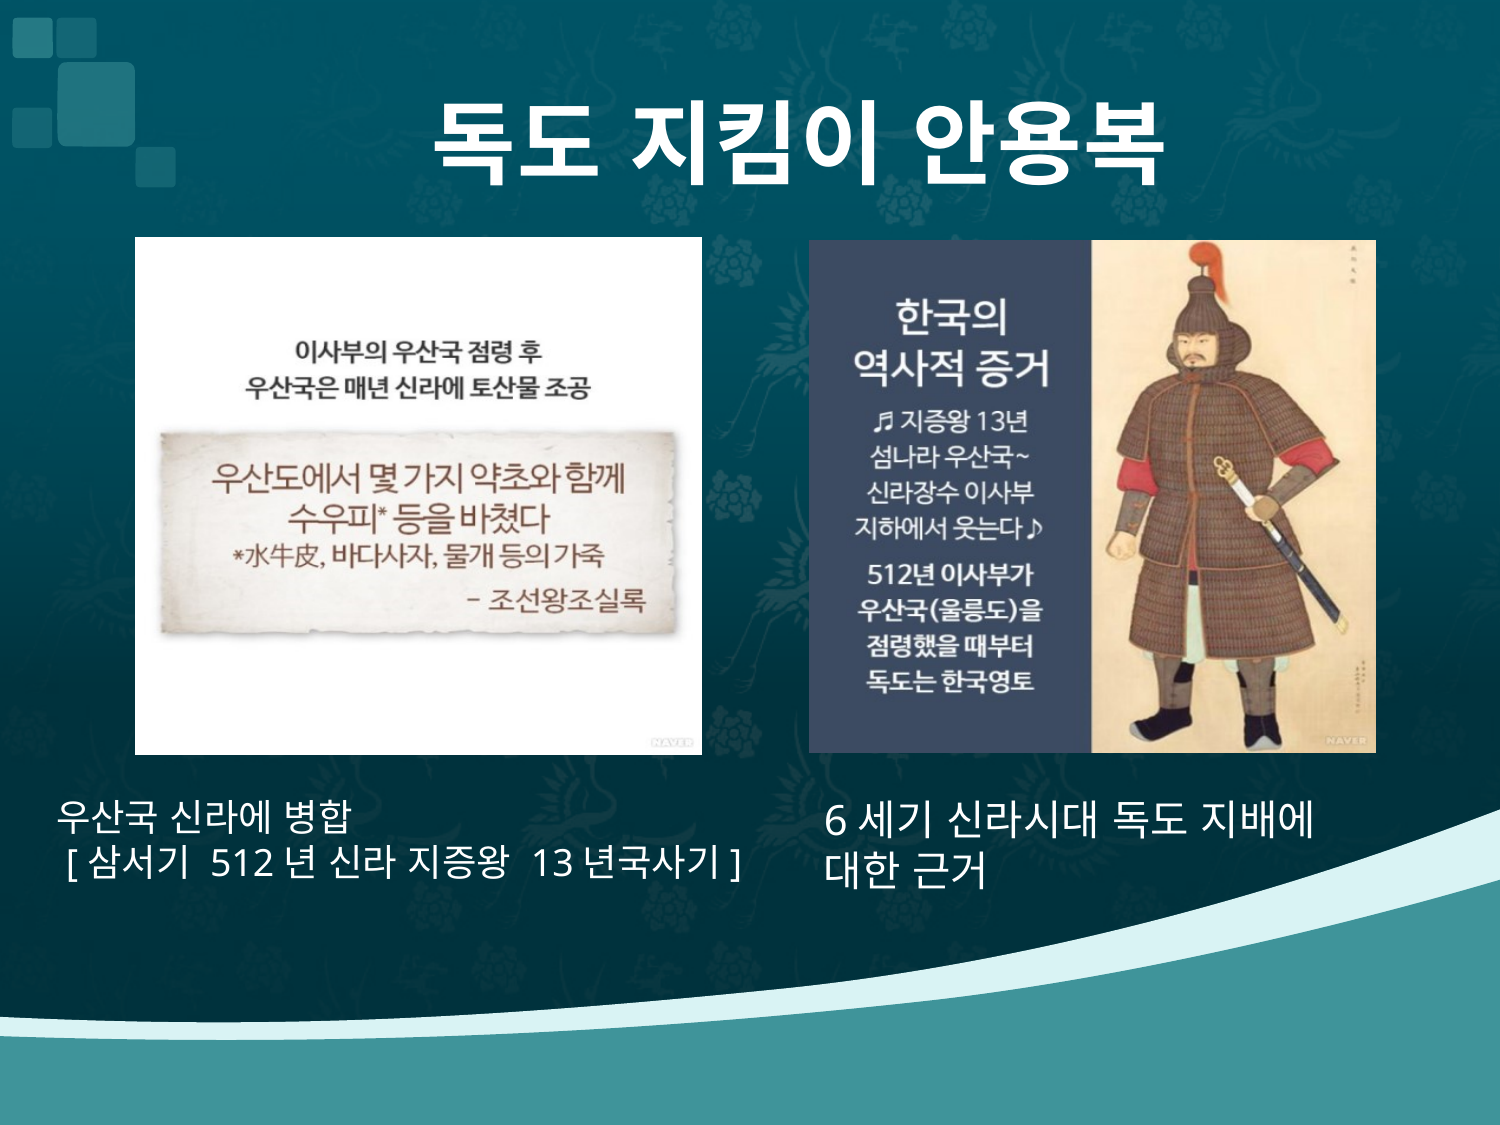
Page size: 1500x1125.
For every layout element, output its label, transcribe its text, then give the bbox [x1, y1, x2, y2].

text_box 우산국 신라에 병합 [삼서기 512년 신라 지증왕 13년국사기] [41, 786, 773, 892]
picture [809, 240, 1377, 753]
picture [135, 237, 702, 756]
text_box 6세기 신라시대 독도 지배에 대한 근거 [809, 786, 1376, 968]
title 독도 지킴이 안용복 [187, 58, 1414, 223]
